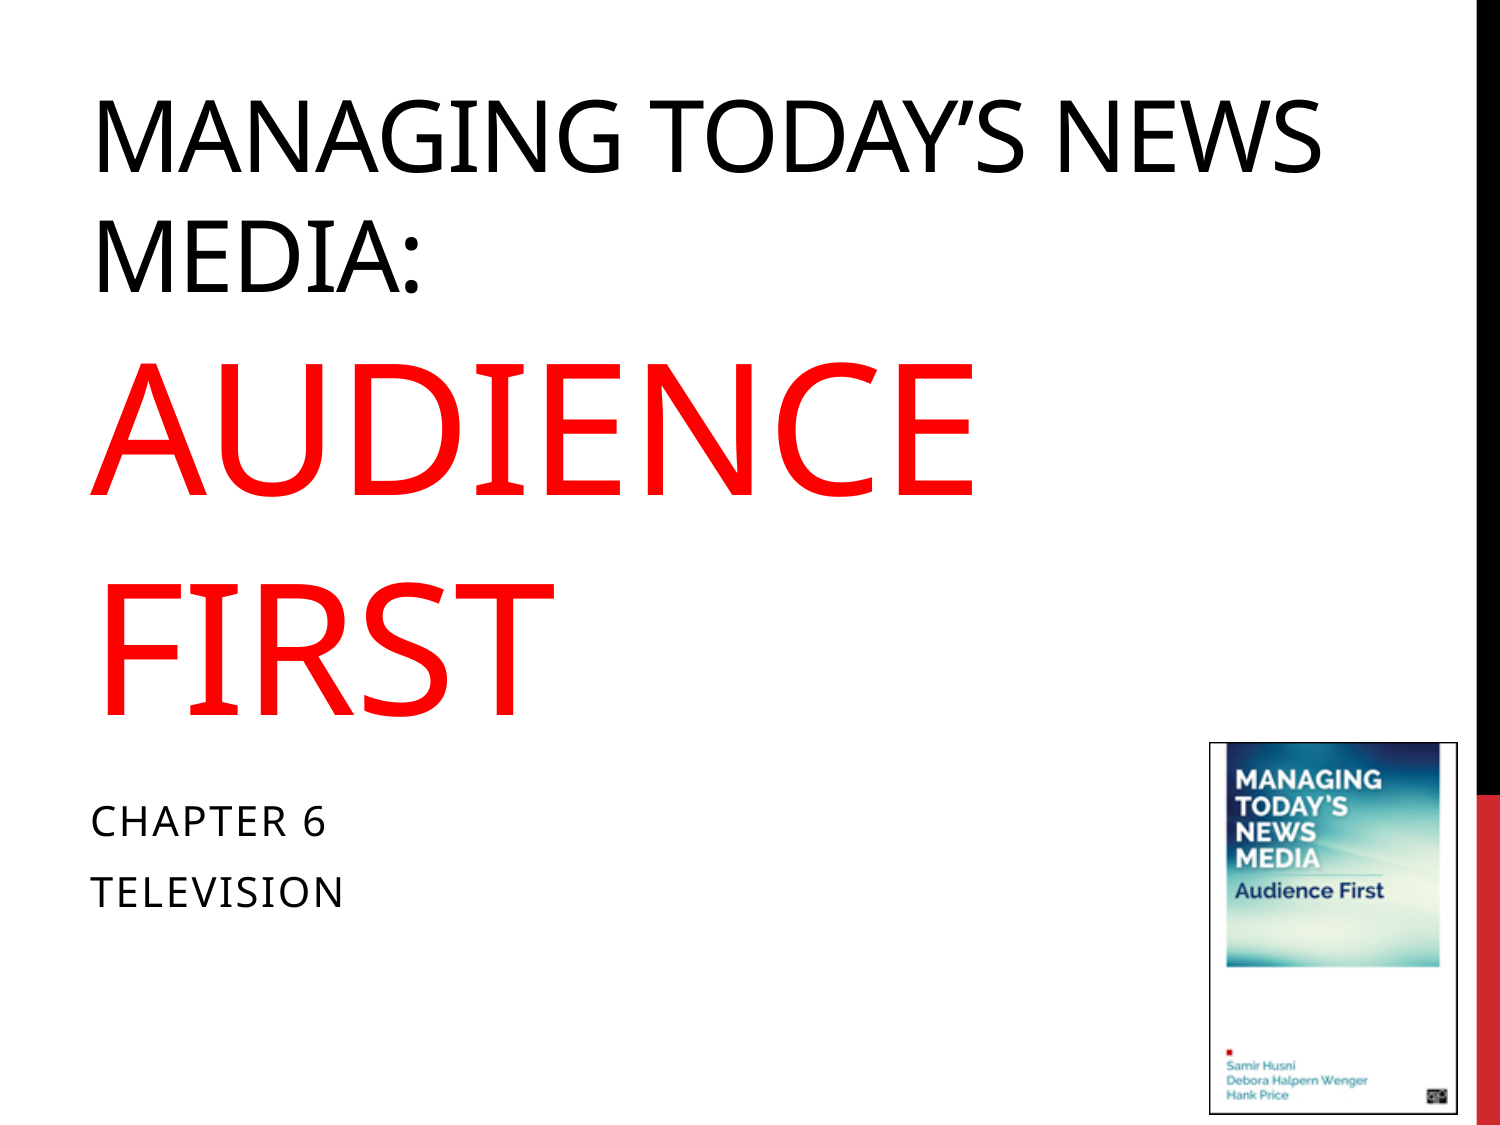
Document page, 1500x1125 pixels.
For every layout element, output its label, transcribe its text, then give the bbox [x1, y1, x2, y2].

picture [1208, 742, 1458, 1115]
title Managing Today’s News Media: Audience First [75, 37, 1350, 788]
subtitle Chapter 6 television [75, 787, 1200, 938]
